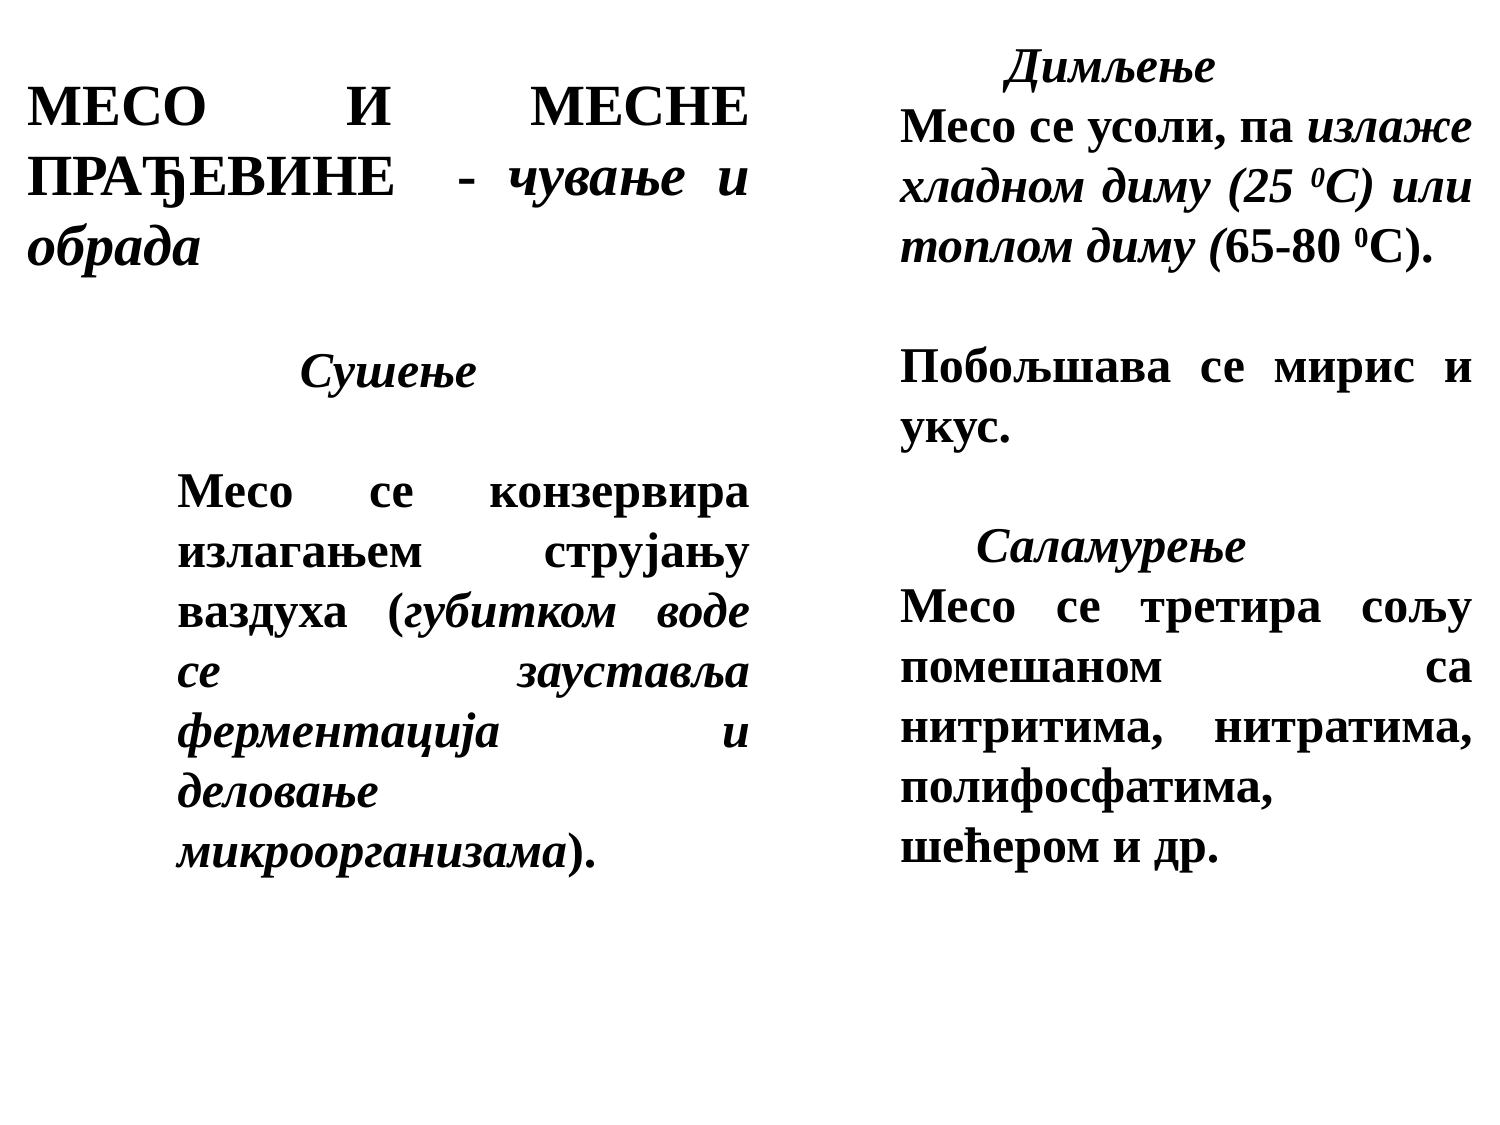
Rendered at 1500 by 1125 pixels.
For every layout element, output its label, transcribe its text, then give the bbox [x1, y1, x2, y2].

text_box МЕСО И МЕСНЕ ПРАЂЕВИНЕ - чување и обрада Сушење Месо се конзервира излагањем струјању ваздуха (губитком воде се зауставља ферментација и деловање микроорганизама). Димљење Месо се усоли, па излаже хладном диму (25 0С) или топлом диму (65-80 0С). Побољшава се мирис и укус. Саламурење Месо се третира сољу помешаном са нитритима, нитратима, полифосфатима, шећером и др. [12, 24, 1488, 1125]
